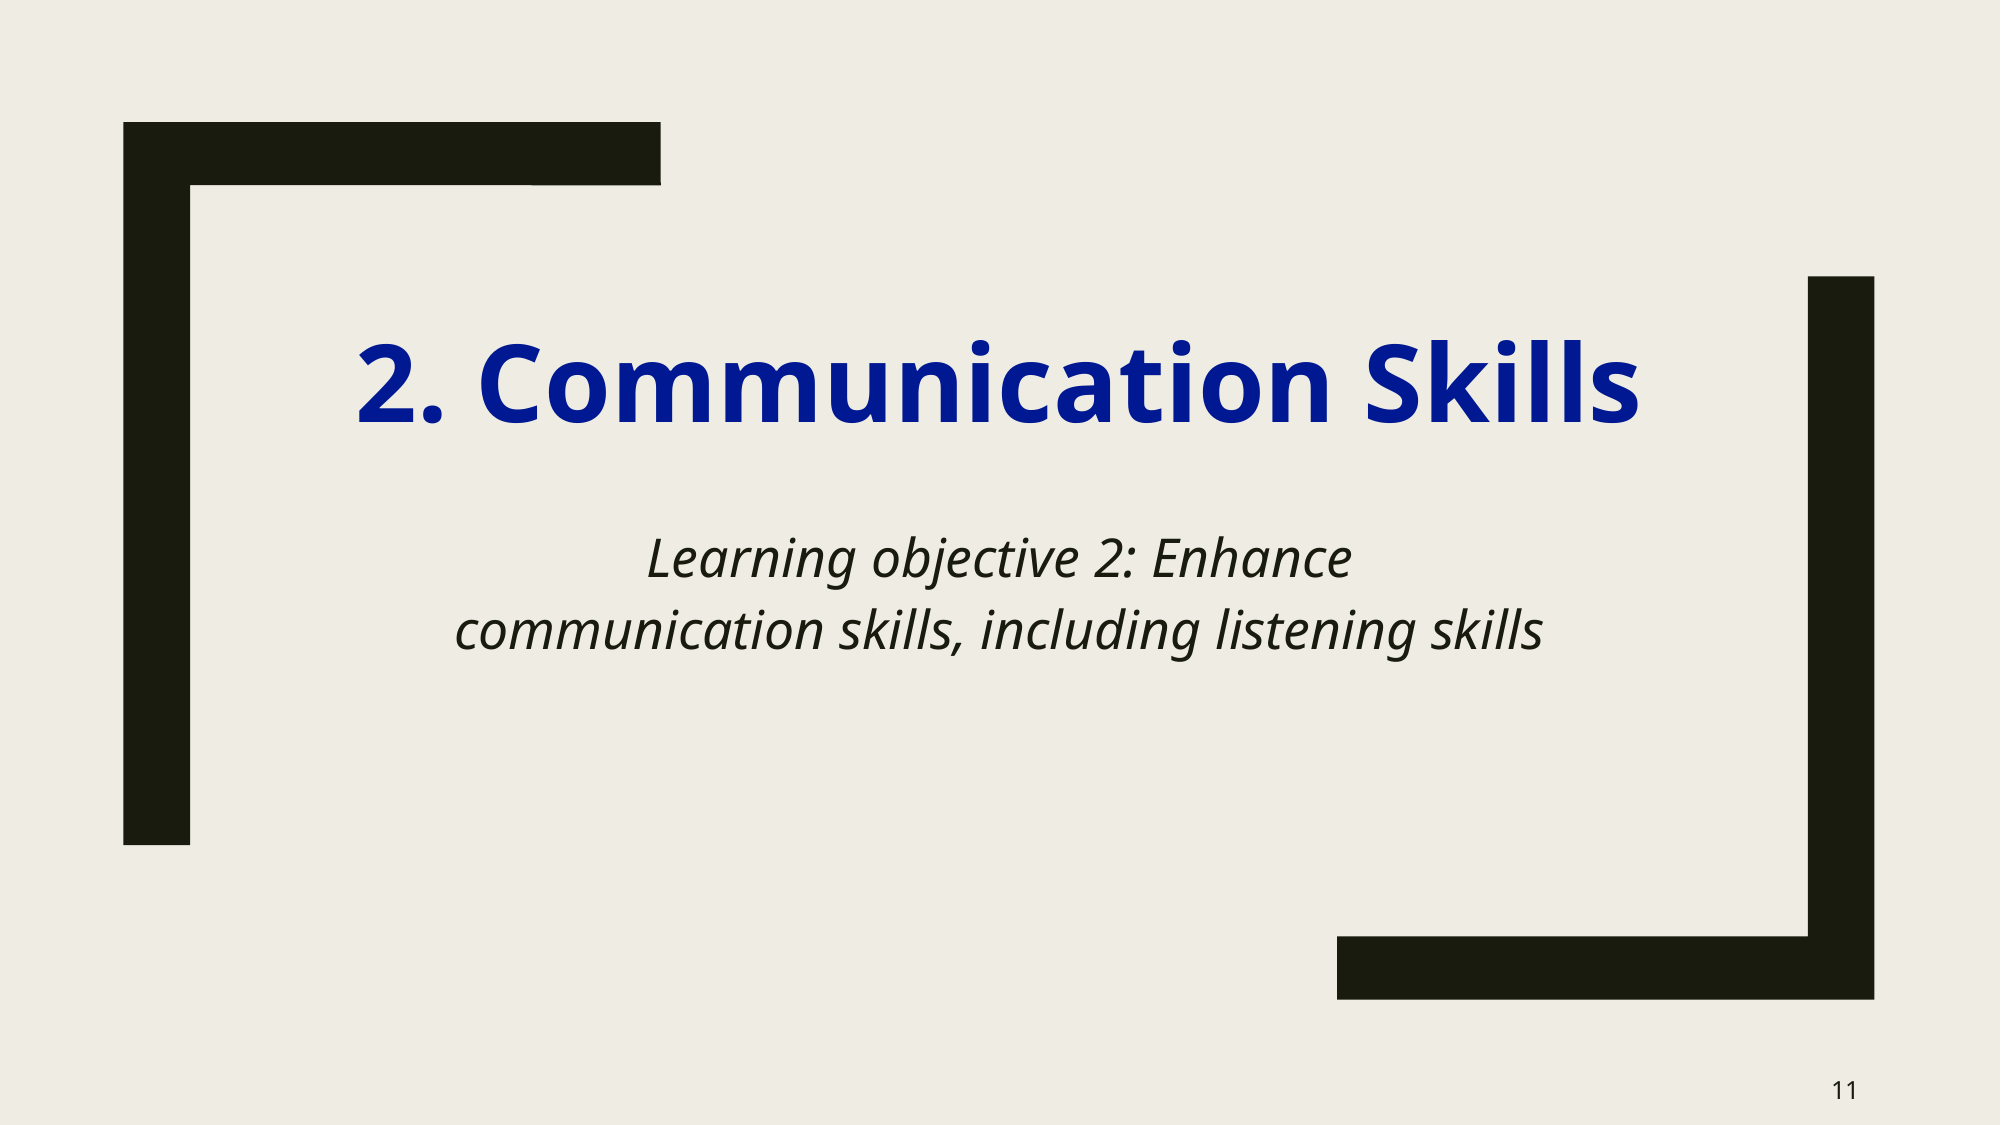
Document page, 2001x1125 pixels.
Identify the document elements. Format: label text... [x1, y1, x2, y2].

slide_number 11 [1612, 1058, 1875, 1125]
subtitle Learning objective 2: Enhance communication skills, including listening skills [439, 508, 1561, 688]
title 2. Communication Skills [314, 293, 1686, 454]
